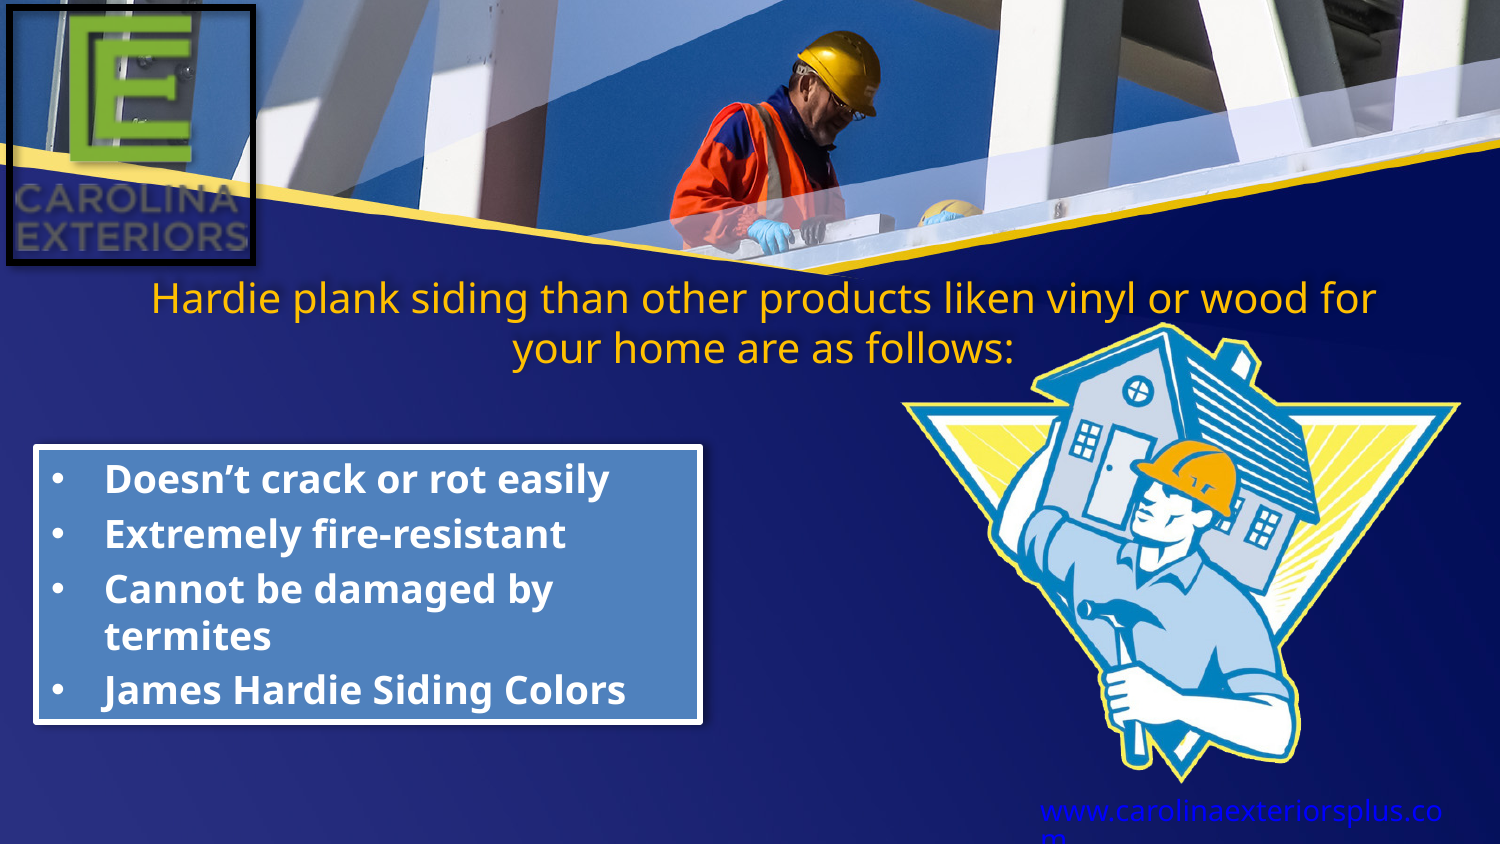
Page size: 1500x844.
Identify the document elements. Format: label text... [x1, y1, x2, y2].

picture [0, 0, 1500, 844]
list Doesn’t crack or rot easily Extremely fire-resistant Cannot be damaged by termites James Hardie Siding Colors [33, 444, 703, 725]
text_box www.carolinaexteriorsplus.com [1024, 784, 1475, 835]
title Hardie plank siding than other products liken vinyl or wood for your home are as follows: [87, 296, 1441, 398]
